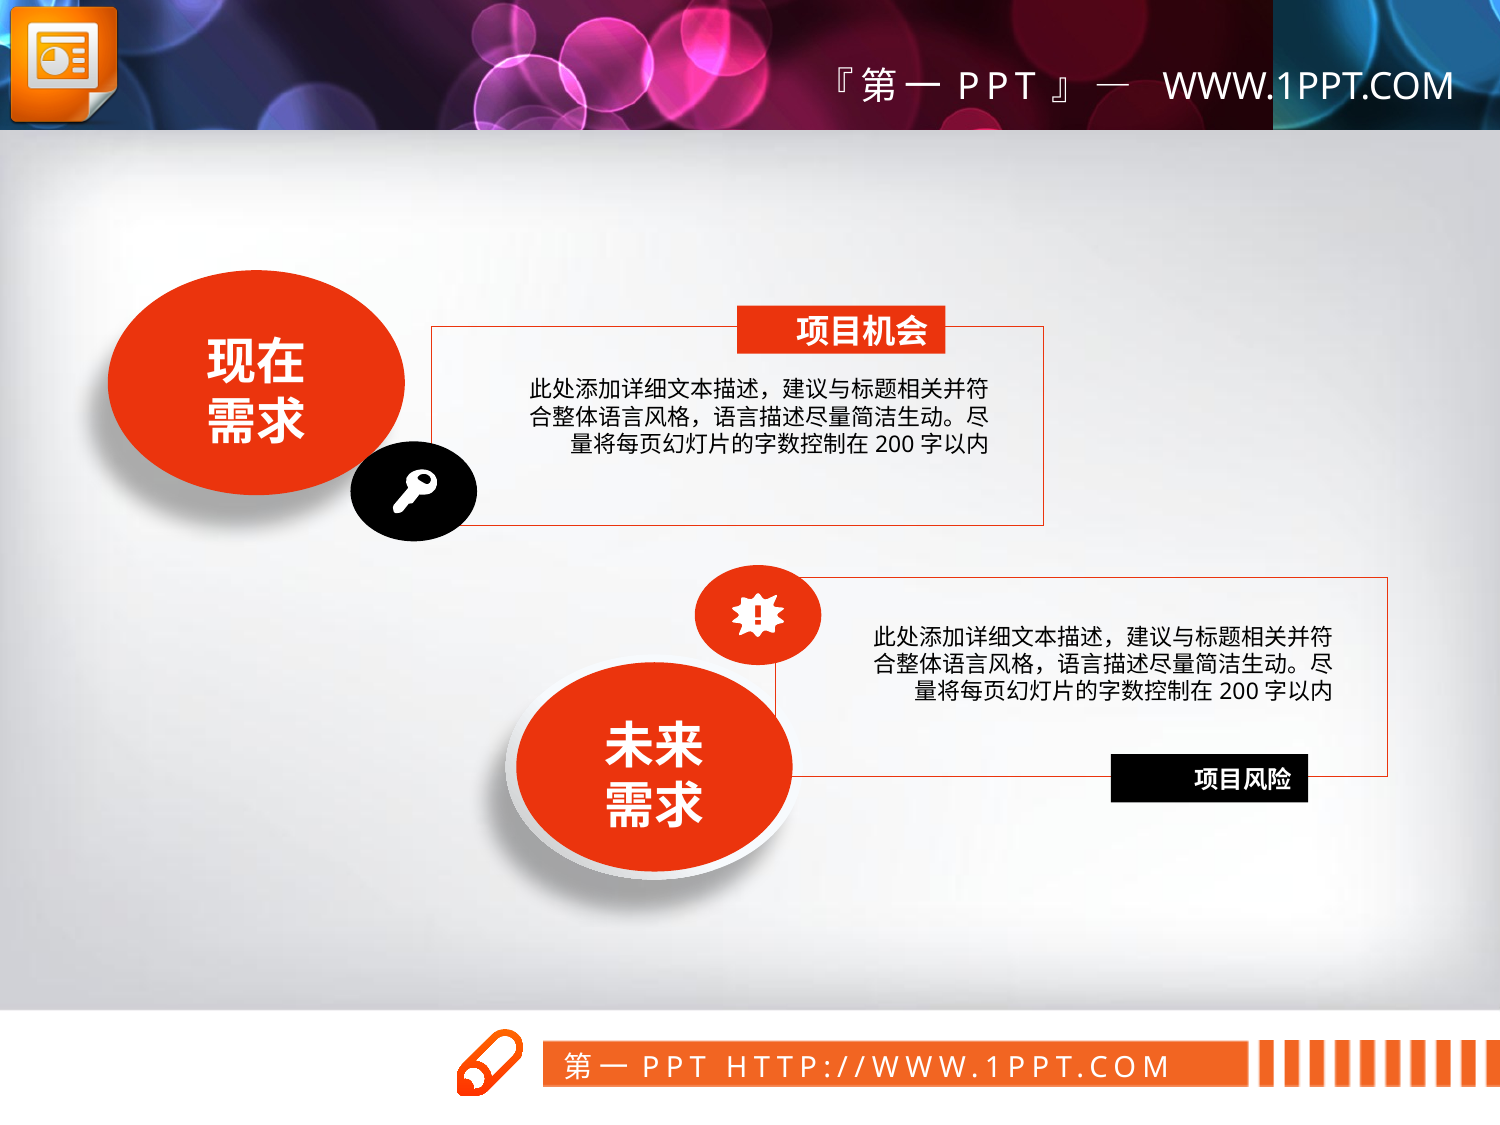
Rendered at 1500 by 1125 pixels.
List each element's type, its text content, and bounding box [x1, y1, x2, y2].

text_box 项目机会 [737, 305, 946, 354]
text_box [694, 564, 822, 666]
text_box [809, 576, 1388, 776]
text_box [430, 326, 1044, 526]
picture [0, 0, 1500, 1012]
text_box 项目风险 [1110, 754, 1309, 803]
text_box 此处添加详细文本描述，建议与标题相关并符合整体语言风格，语言描述尽量简洁生动。尽量将每页幻灯片的字数控制在200字以内 [507, 366, 1006, 466]
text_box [505, 654, 804, 880]
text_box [350, 441, 478, 542]
text_box 此处添加详细文本描述，建议与标题相关并符合整体语言风格，语言描述尽量简洁生动。尽量将每页幻灯片的字数控制在200字以内 [851, 613, 1350, 713]
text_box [107, 269, 406, 496]
picture [543, 1040, 1500, 1087]
